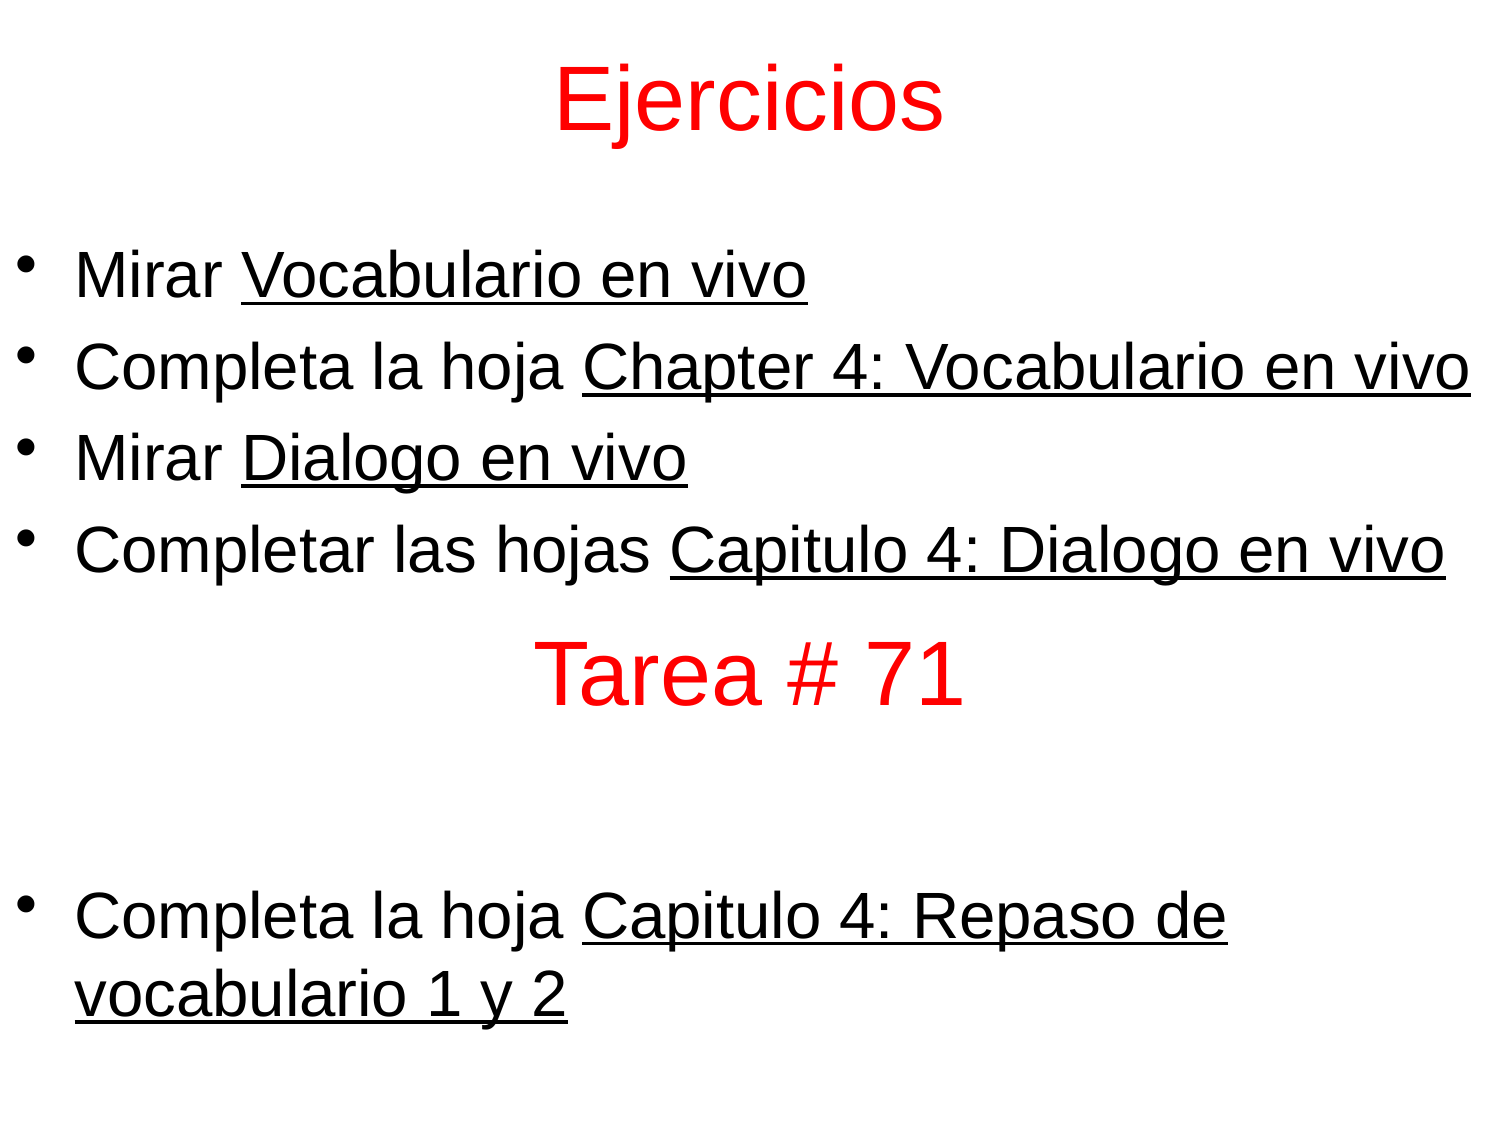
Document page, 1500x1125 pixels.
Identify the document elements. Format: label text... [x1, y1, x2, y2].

text_box Tarea # 71 [74, 575, 1425, 763]
title Ejercicios [75, 0, 1425, 188]
list Mirar Vocabulario en vivo Completa la hoja Chapter 4: Vocabulario en vivo Mirar Dialogo en vivo Completar las hojas Capitulo 4: Dialogo en vivo Completa la hoja Capitulo 4: Repaso de vocabulario 1 y 2 [0, 224, 1500, 1050]
